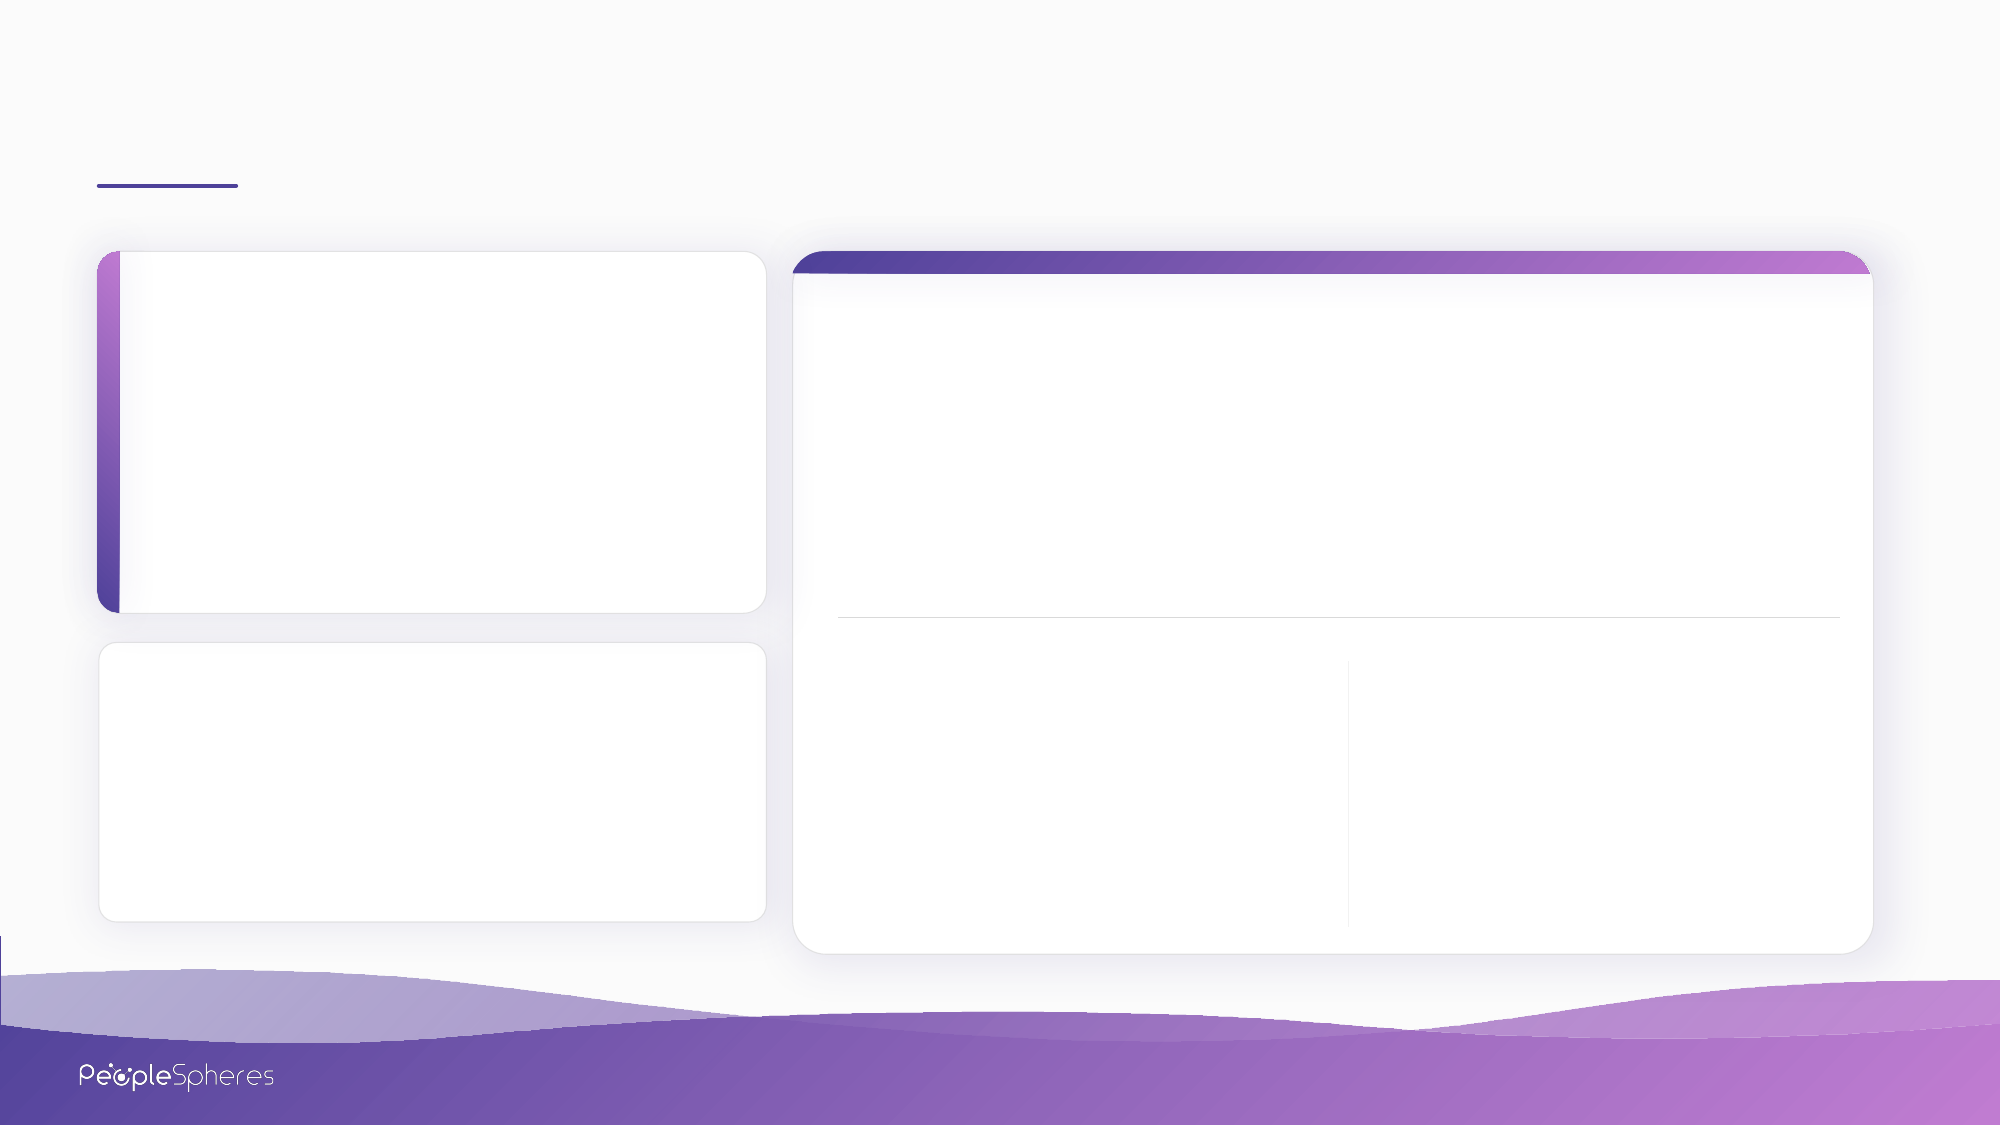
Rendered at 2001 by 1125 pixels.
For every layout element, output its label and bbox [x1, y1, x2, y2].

picture [79, 1063, 274, 1093]
